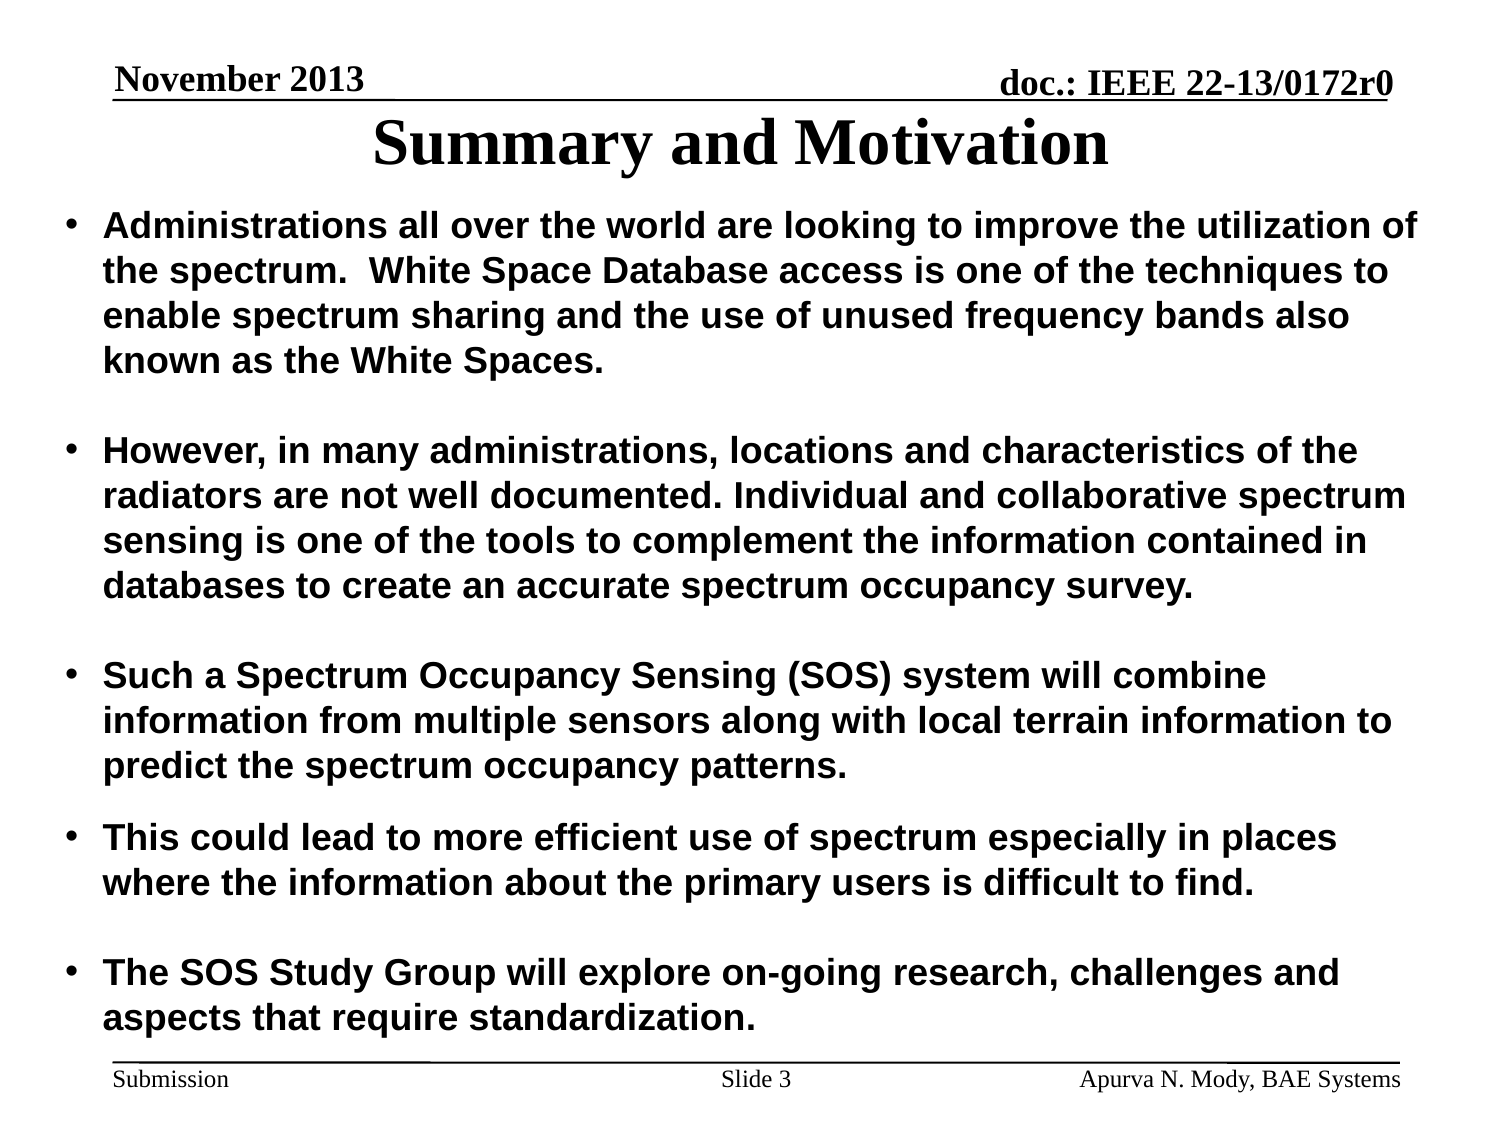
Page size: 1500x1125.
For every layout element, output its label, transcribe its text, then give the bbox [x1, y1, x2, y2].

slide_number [114, 54, 540, 99]
text_box Administrations all over the world are looking to improve the utilization of the spectrum. White Space Database access is one of the techniques to enable spectrum sharing and the use of unused frequency bands also known as the White Spaces. However, in many administrations, locations and characteristics of the radiators are not well documented. Individual and collaborative spectrum sensing is one of the tools to complement the information contained in databases to create an accurate spectrum occupancy survey. Such a Spectrum Occupancy Sensing (SOS) system will combine information from multiple sensors along with local terrain information to predict the spectrum occupancy patterns. This could lead to more efficient use of spectrum especially in places where the information about the primary users is difficult to find. The SOS Study Group will explore on-going research, challenges and aspects that require standardization. [50, 193, 1450, 1046]
slide_number Slide 3 [712, 1061, 800, 1123]
footer Apurva N. Mody, BAE Systems [902, 1061, 1402, 1093]
title Summary and Motivation [112, 99, 1388, 176]
